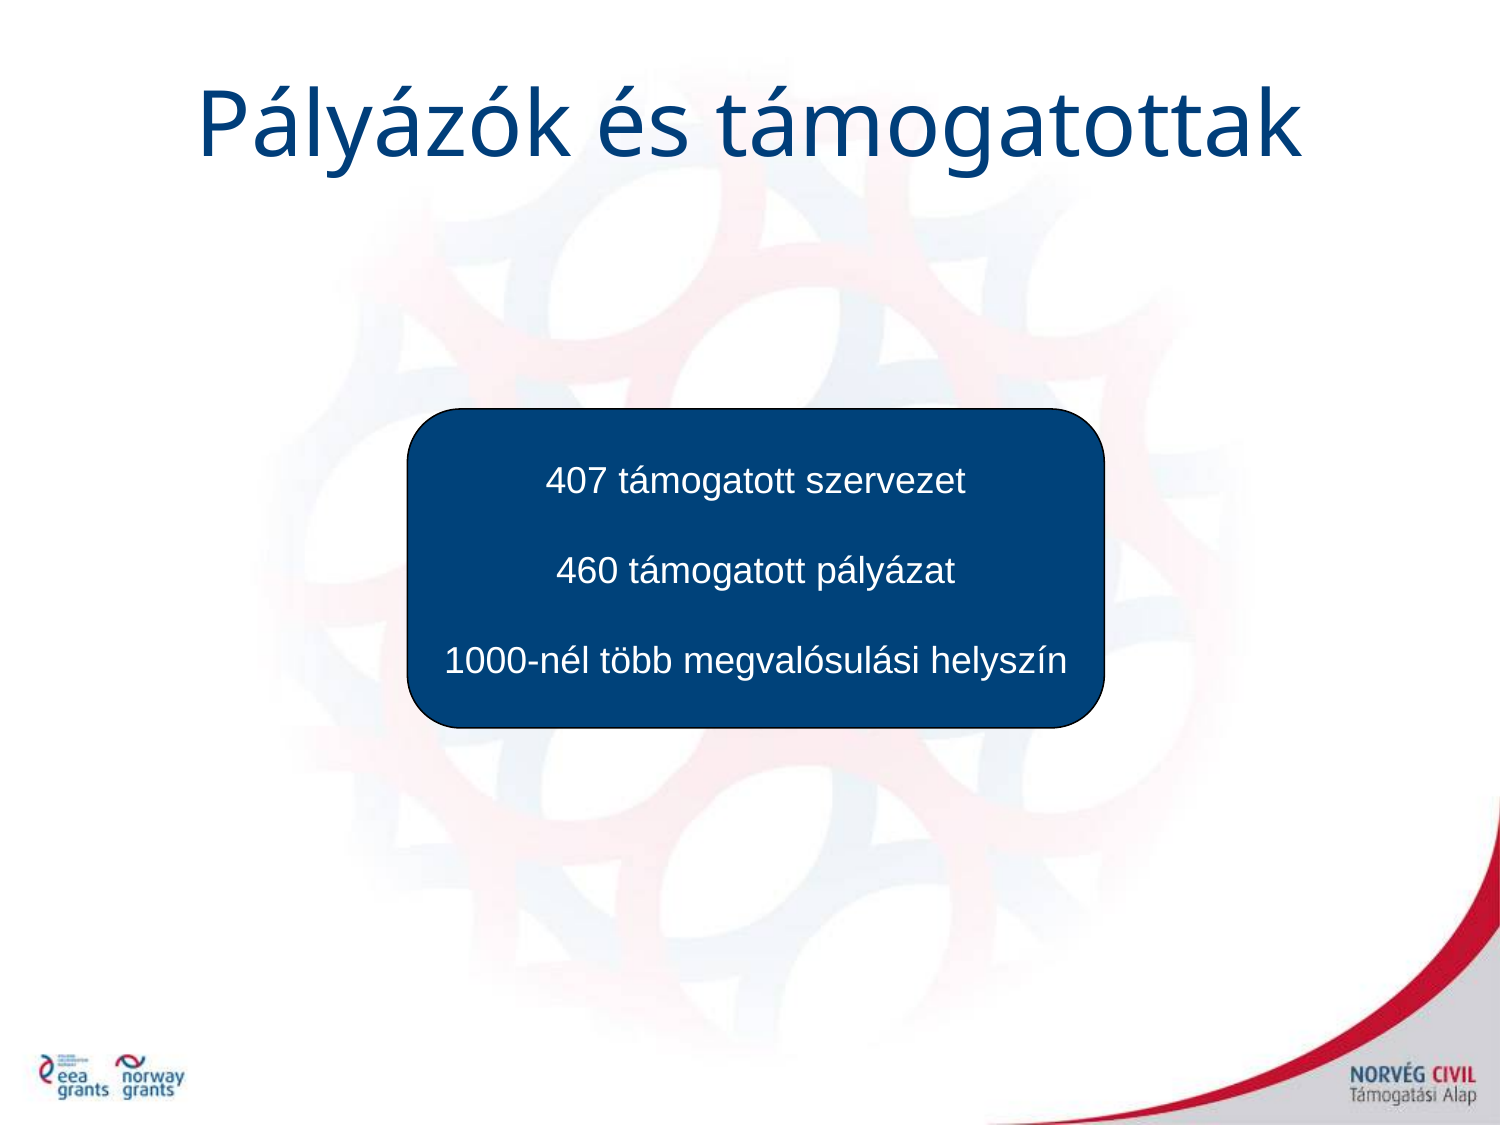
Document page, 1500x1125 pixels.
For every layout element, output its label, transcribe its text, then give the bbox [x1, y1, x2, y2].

text_box 407 támogatott szervezet 460 támogatott pályázat 1000-nél több megvalósulási helyszín [407, 408, 1105, 728]
text_box Pályázók és támogatottak [41, 31, 1459, 209]
picture [0, 0, 1500, 1125]
